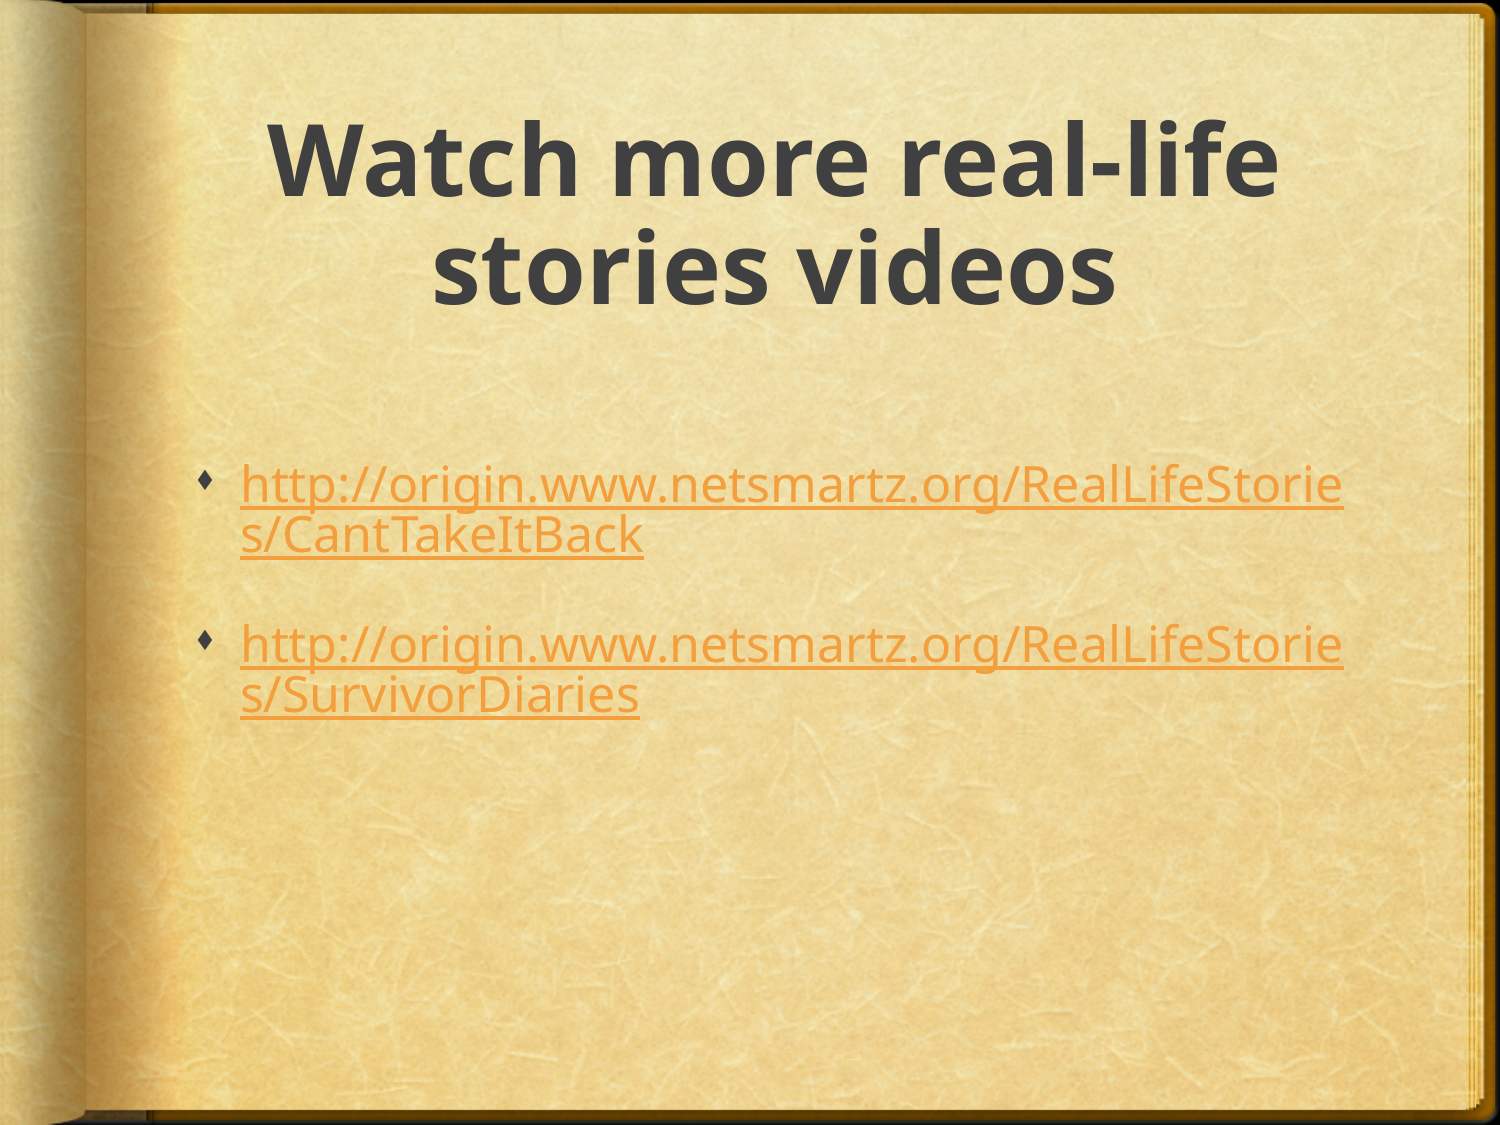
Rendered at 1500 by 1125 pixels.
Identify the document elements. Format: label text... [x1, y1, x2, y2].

picture [0, 0, 1500, 1125]
list http://origin.www.netsmartz.org/RealLifeStories/CantTakeItBack http://origin.www.netsmartz.org/RealLifeStories/SurvivorDiaries [178, 445, 1372, 1125]
title Watch more real-life stories videos [178, 106, 1372, 327]
